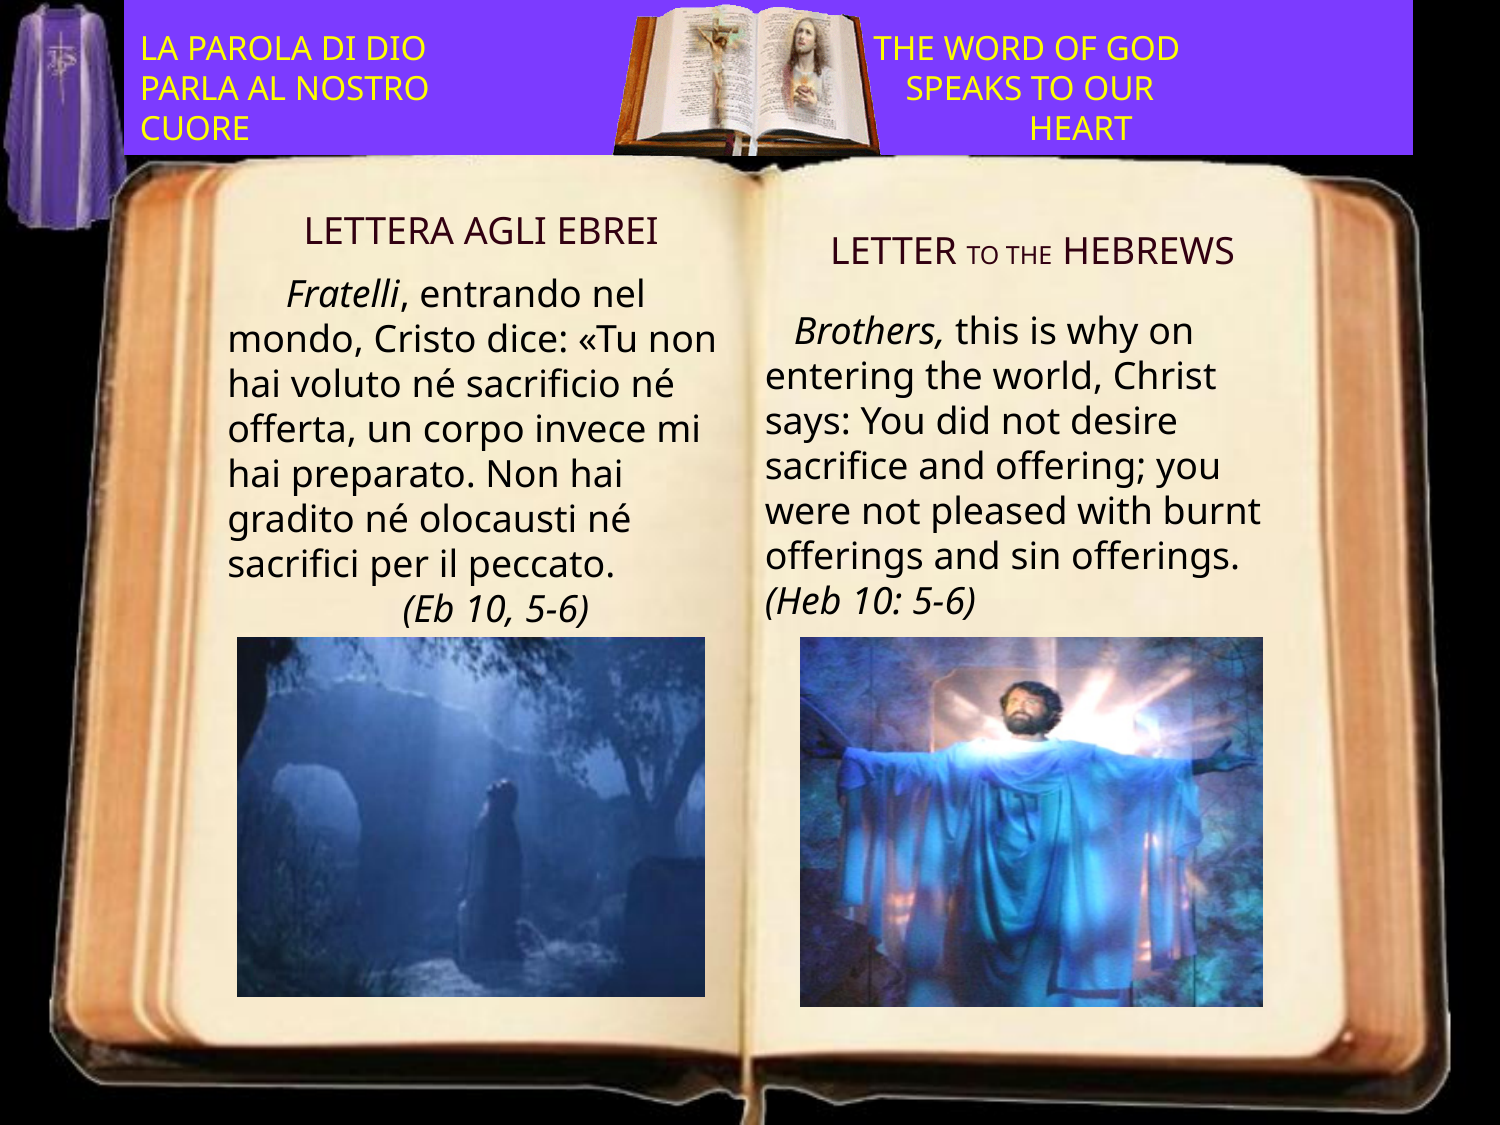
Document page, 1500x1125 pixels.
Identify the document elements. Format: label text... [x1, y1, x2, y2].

text_box LA PAROLA DI DIO THE WORD OF GOD PARLA AL NOSTRO SPEAKS TO OUR CUORE HEART [888, 0, 1413, 155]
text_box LA PAROLA DI DIO THE WORD OF GOD PARLA AL NOSTRO SPEAKS TO OUR CUORE HEART [124, 0, 612, 155]
picture [0, 0, 1500, 1125]
text_box Fratelli, entrando nel mondo, Cristo dice: «Tu non hai voluto né sacrificio né offerta, un corpo invece mi hai preparato. Non hai gradito né olocausti né sacrifici per il peccato. (Eb 10, 5-6) [212, 262, 763, 638]
text_box LETTERA AGLI EBREI [224, 199, 738, 260]
text_box Brothers, this is why on entering the world, Christ says: You did not desire sacrifice and offering; you were not pleased with burnt offerings and sin offerings. (Heb 10: 5-6) [750, 299, 1300, 630]
title LETTER TO THE HEBREWS [699, 212, 1375, 288]
